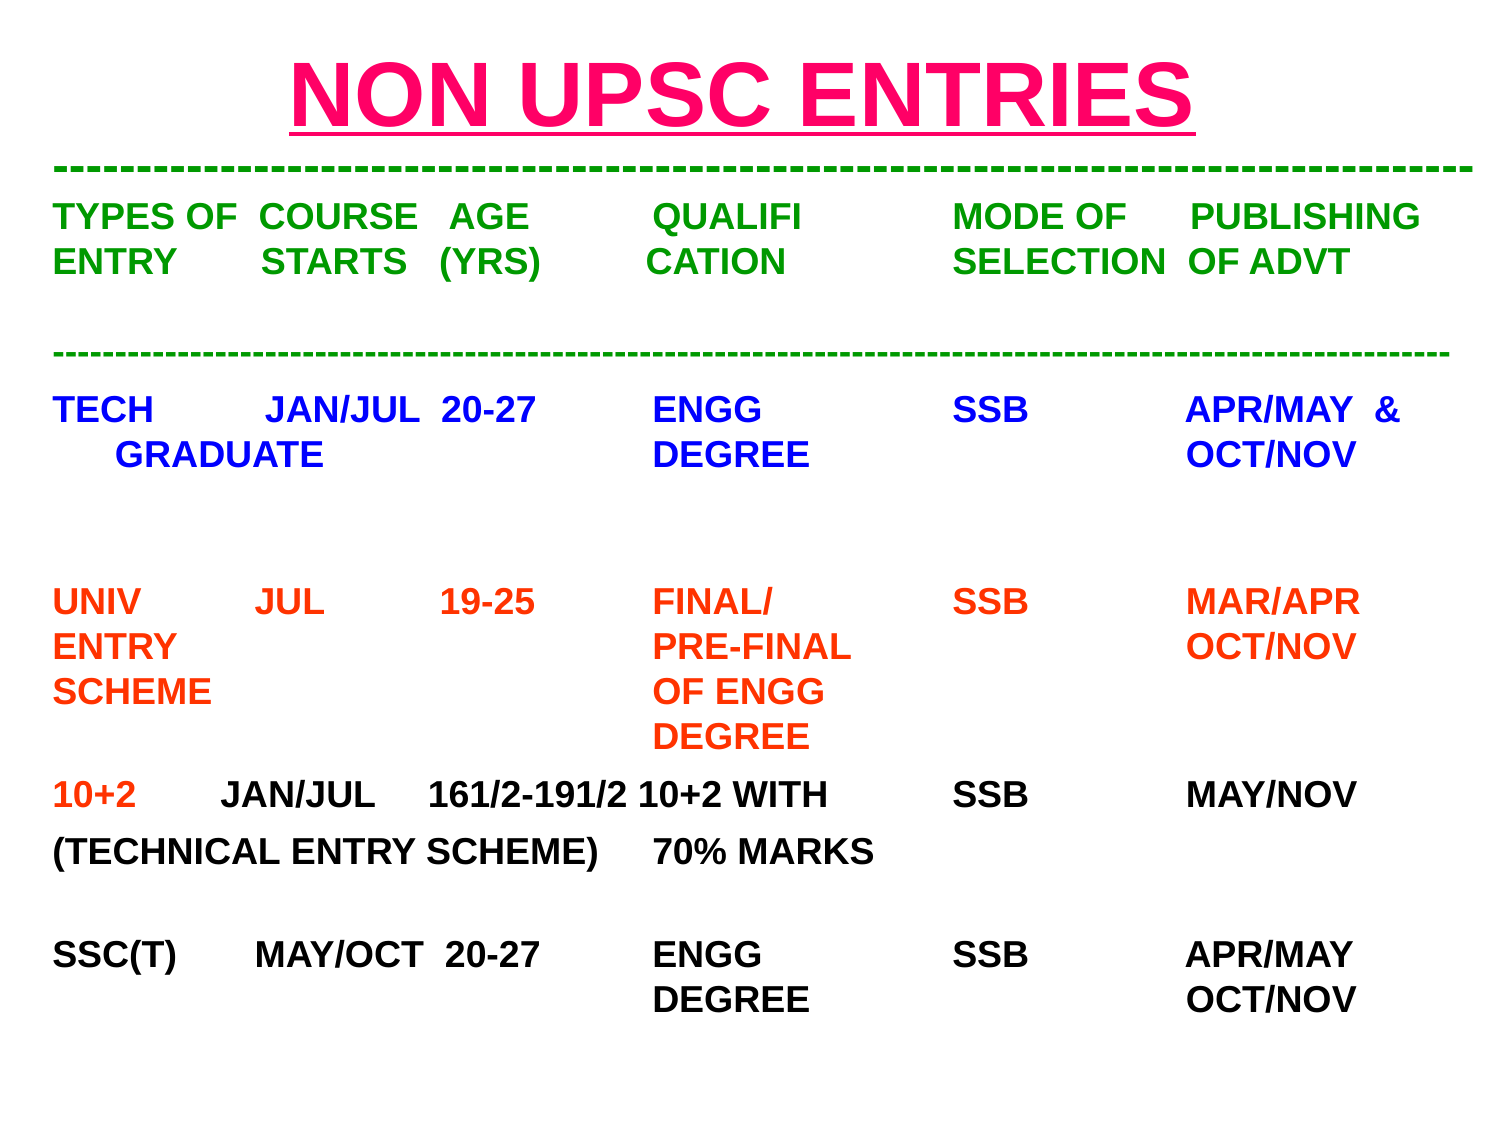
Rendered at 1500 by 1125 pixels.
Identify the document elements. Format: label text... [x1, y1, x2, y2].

text_box NON UPSC ENTRIES [24, 27, 1460, 153]
text_box -------------------------------------------------------------------------------------TYPES OF COURSE AGE QUALIFI MODE OF PUBLISHING ENTRY STARTS (YRS) CATION SELECTION OF ADVT ---------------------------------------------------------------------------------------------------------------- TECH JAN/JUL 20-27 ENGG SSB APR/MAY & GRADUATE DEGREE OCT/NOV UNIV JUL 19-25 FINAL/ SSB MAR/APR ENTRY PRE-FINAL OCT/NOV SCHEME OF ENGG DEGREE 10+2 JAN/JUL 161/2-191/2 10+2 WITH SSB MAY/NOV (TECHNICAL ENTRY SCHEME) 70% MARKS SSC(T) MAY/OCT 20-27 ENGG SSB APR/MAY DEGREE OCT/NOV [37, 124, 1500, 1118]
